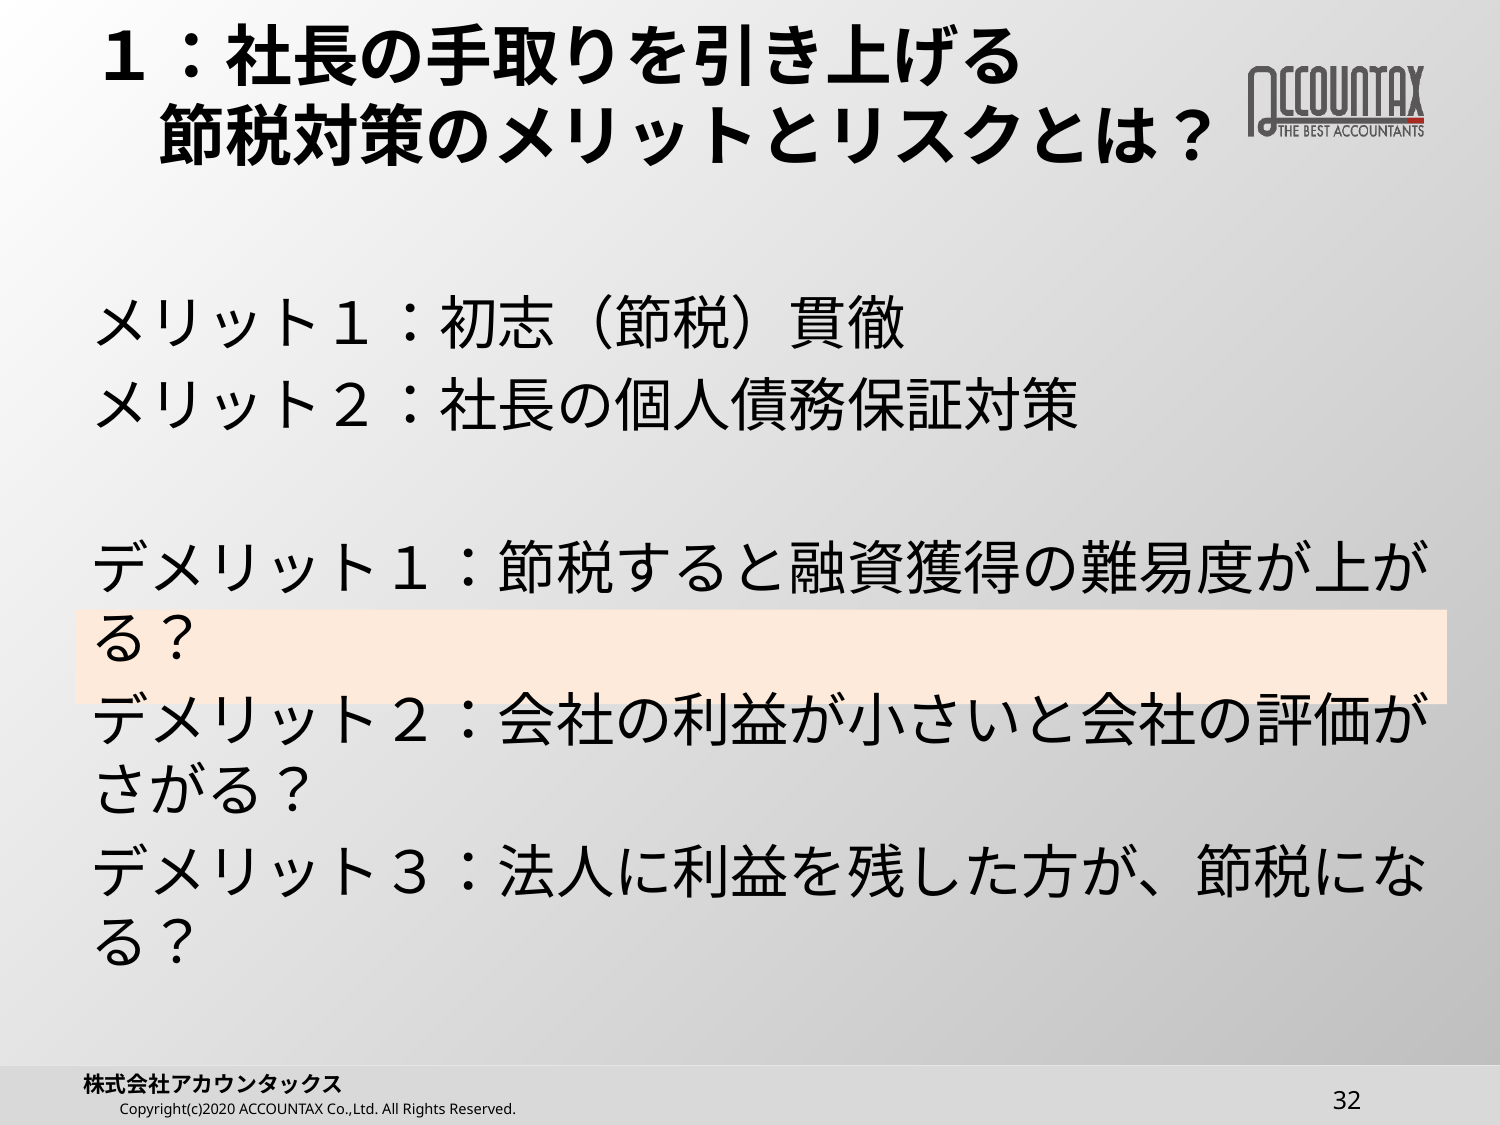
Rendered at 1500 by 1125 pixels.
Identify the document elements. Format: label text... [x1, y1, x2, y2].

text_box [0, 0, 1500, 1065]
slide_number 32 [1269, 1077, 1425, 1125]
text_box メリット１：初志（節税）貫徹 メリット２：社長の個人債務保証対策 デメリット１：節税すると融資獲得の難易度が上がる？ デメリット２：会社の利益が小さいと会社の評価がさがる？ デメリット３：法人に利益を残した方が、節税になる？ [75, 278, 1483, 1022]
text_box １：社長の手取りを引き上げる 節税対策のメリットとリスクとは？ [76, 31, 1353, 157]
picture [1247, 66, 1424, 137]
